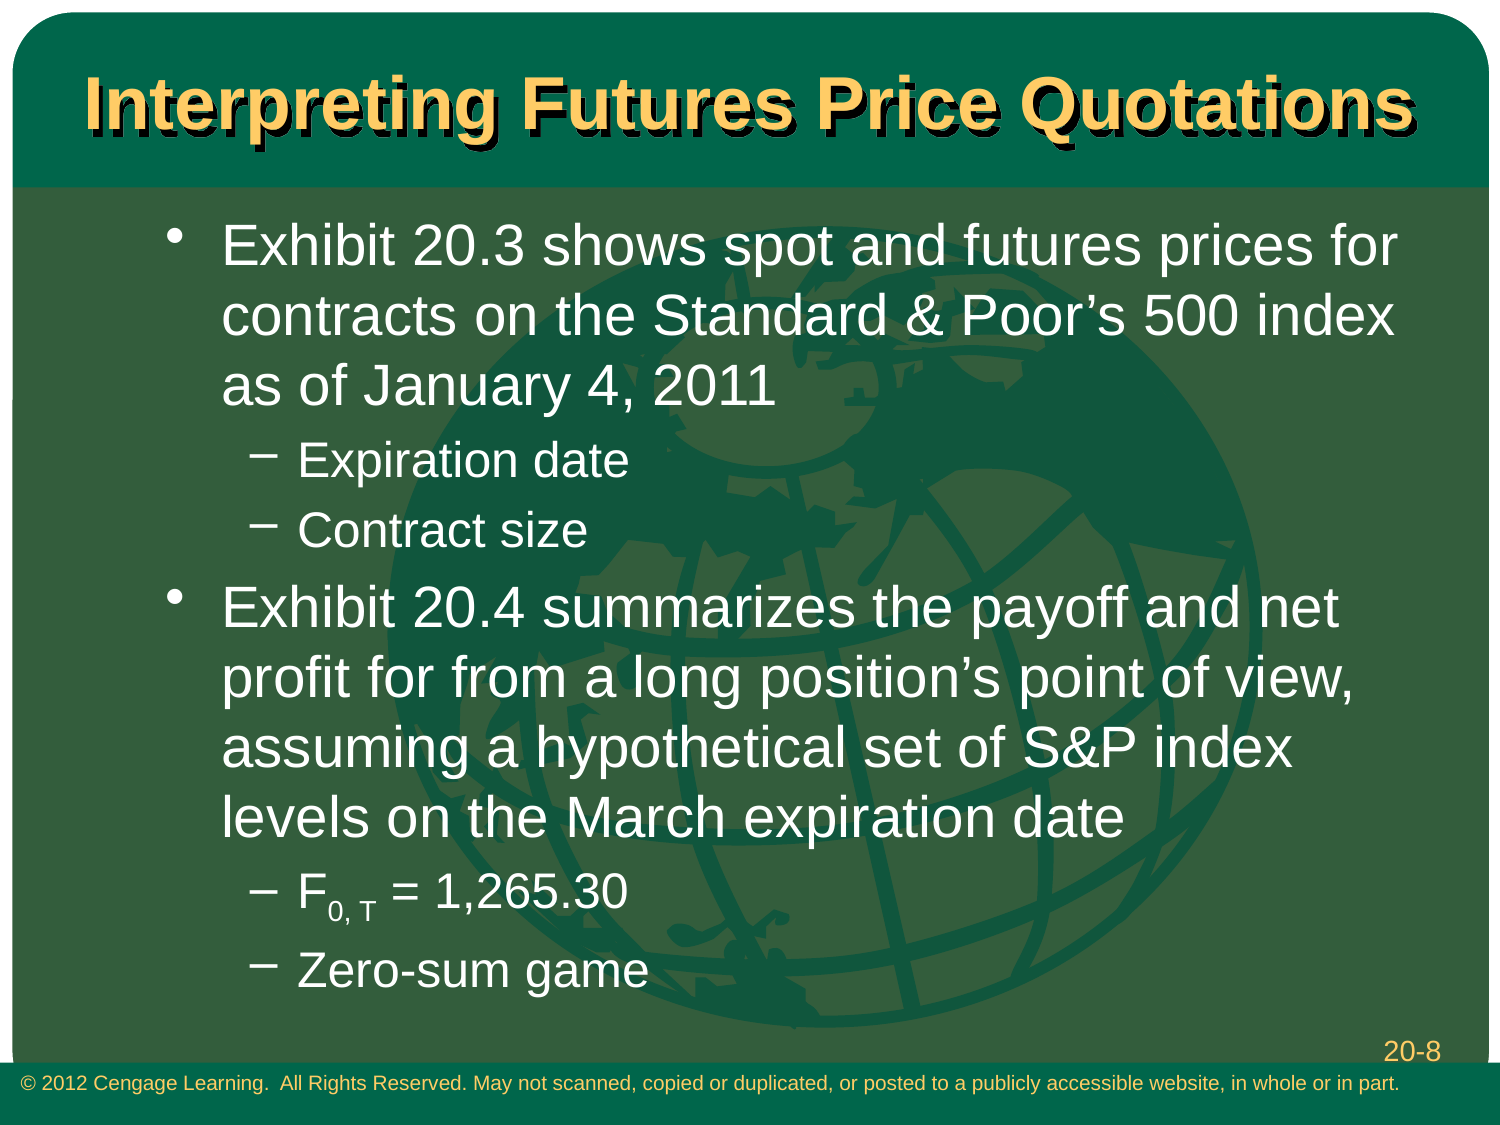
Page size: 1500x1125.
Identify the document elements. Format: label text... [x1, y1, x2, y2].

footer © 2012 Cengage Learning. All Rights Reserved. May not scanned, copied or duplicated, or posted to a publicly accessible website, in whole or in part. [0, 1062, 1500, 1125]
list Exhibit 20.3 shows spot and futures prices for contracts on the Standard & Poor’s 500 index as of January 4, 2011 Expiration date Contract size Exhibit 20.4 summarizes the payoff and net profit for from a long position’s point of view, assuming a hypothetical set of S&P index levels on the March expiration date F0, T = 1,265.30 Zero-sum game [150, 200, 1463, 1050]
slide_number 20-8 [1325, 1025, 1500, 1062]
title Interpreting Futures Price Quotations [37, 0, 1463, 200]
